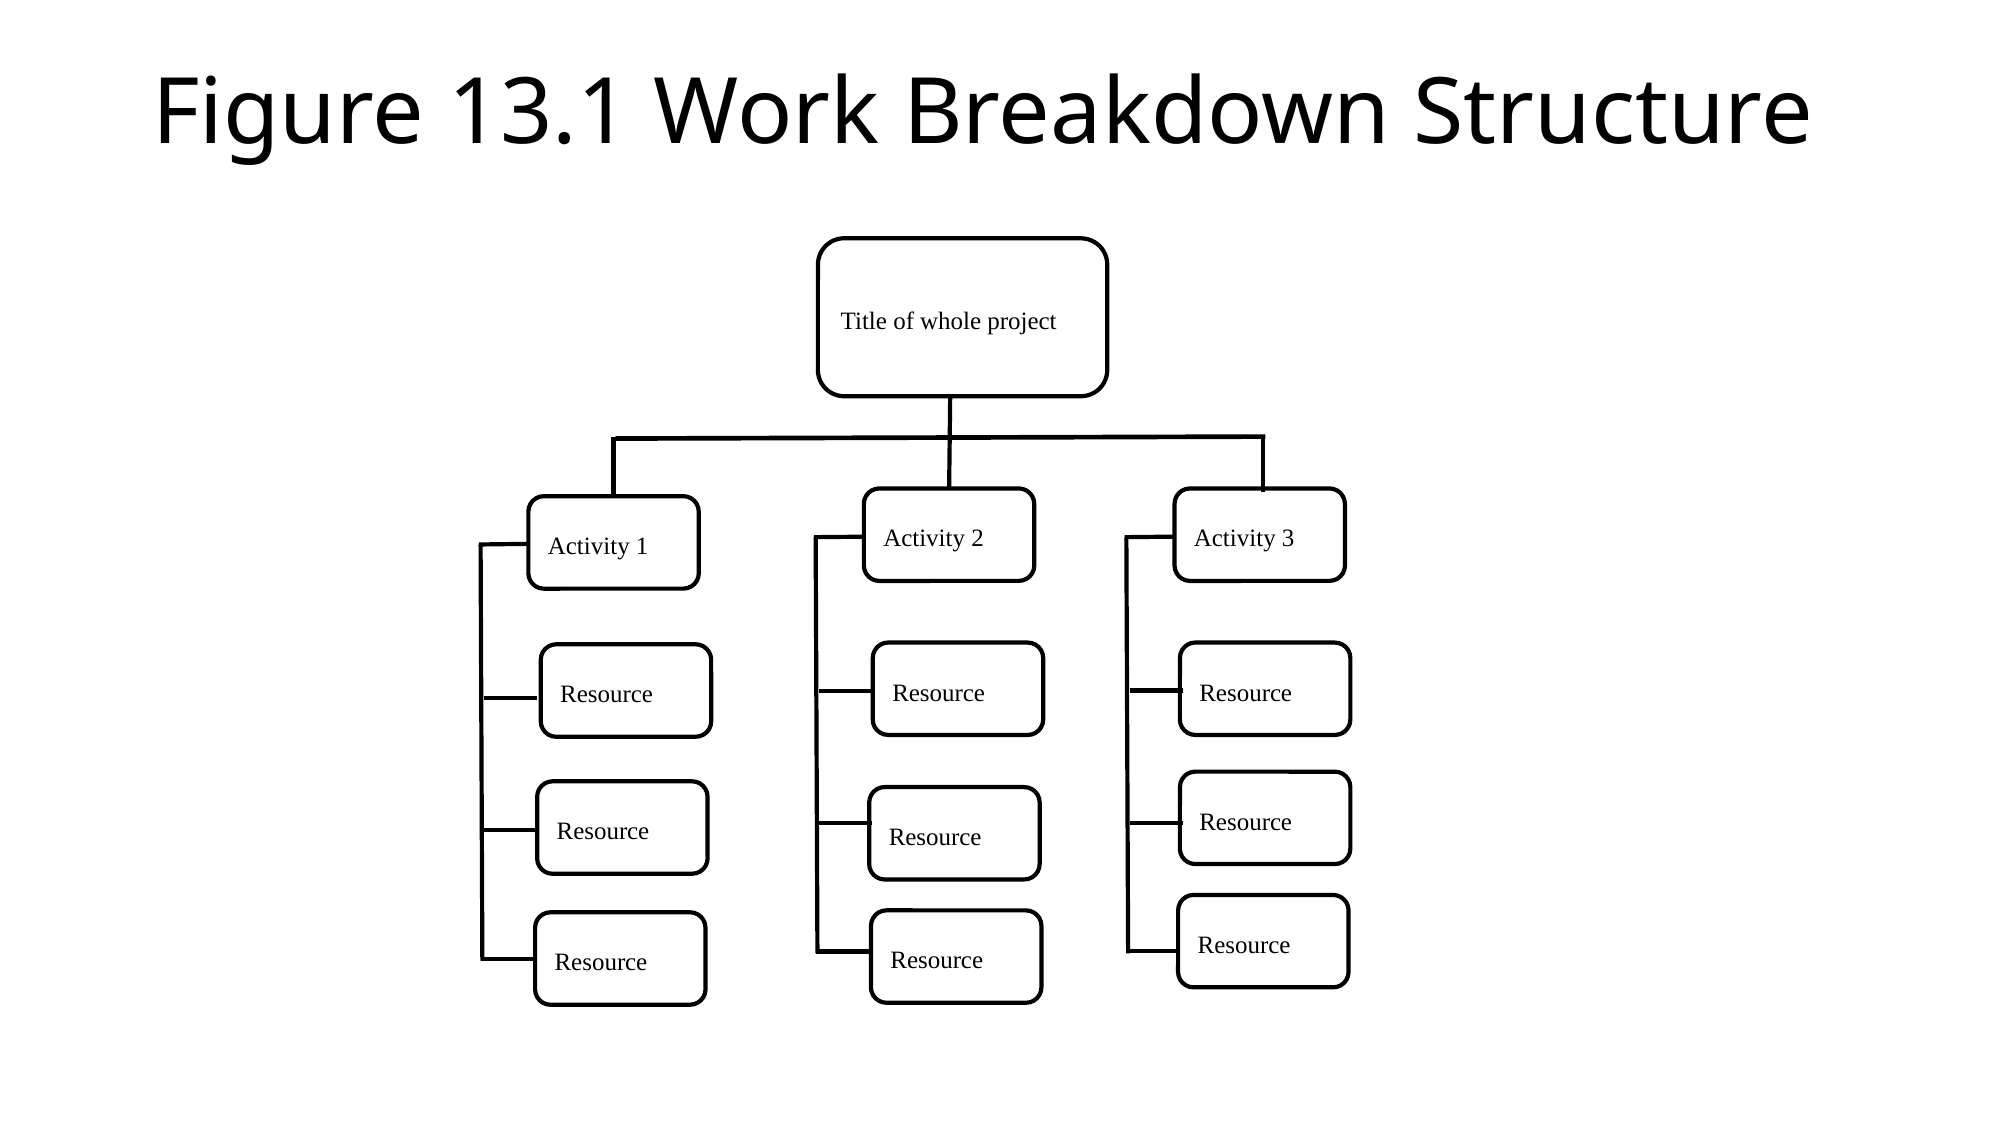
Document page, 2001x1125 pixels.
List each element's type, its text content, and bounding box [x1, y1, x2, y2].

title Figure 13.1 Work Breakdown Structure [137, 59, 1863, 278]
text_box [427, 238, 1450, 1038]
